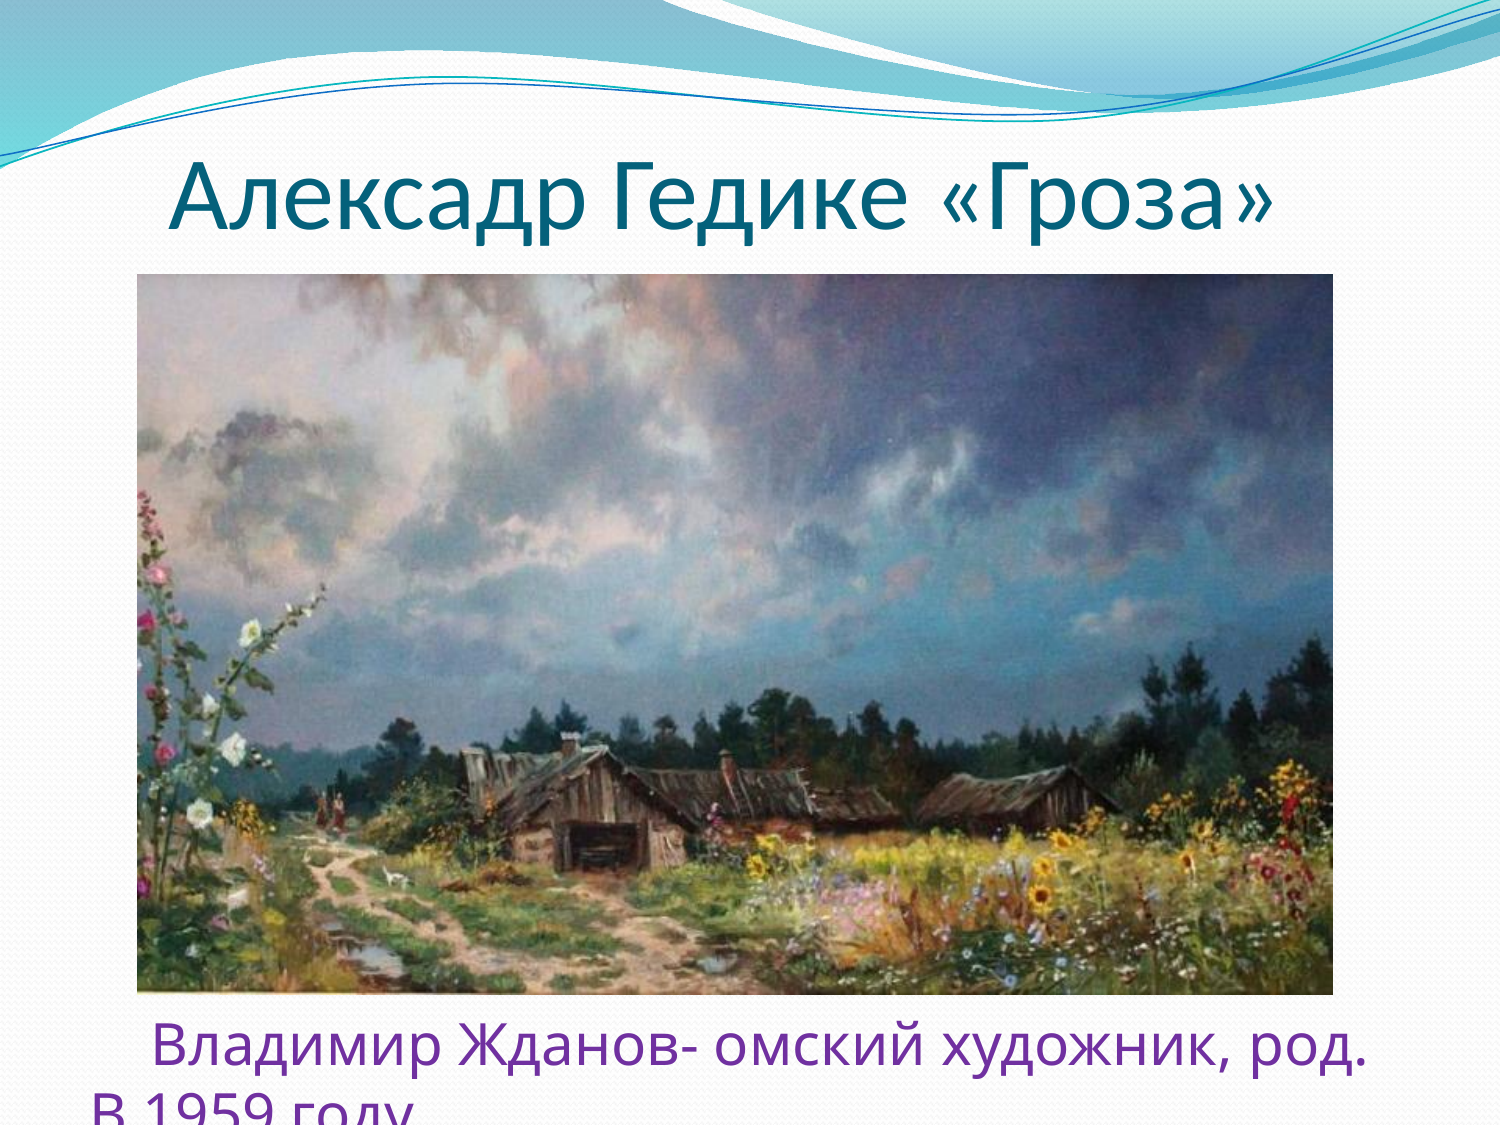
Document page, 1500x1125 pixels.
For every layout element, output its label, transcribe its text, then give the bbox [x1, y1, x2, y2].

title Алексадр Гедике «Гроза» [74, 62, 1426, 251]
text_box Владимир Жданов- омский художник, род. В 1959 году [74, 999, 1425, 1125]
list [137, 274, 1334, 996]
